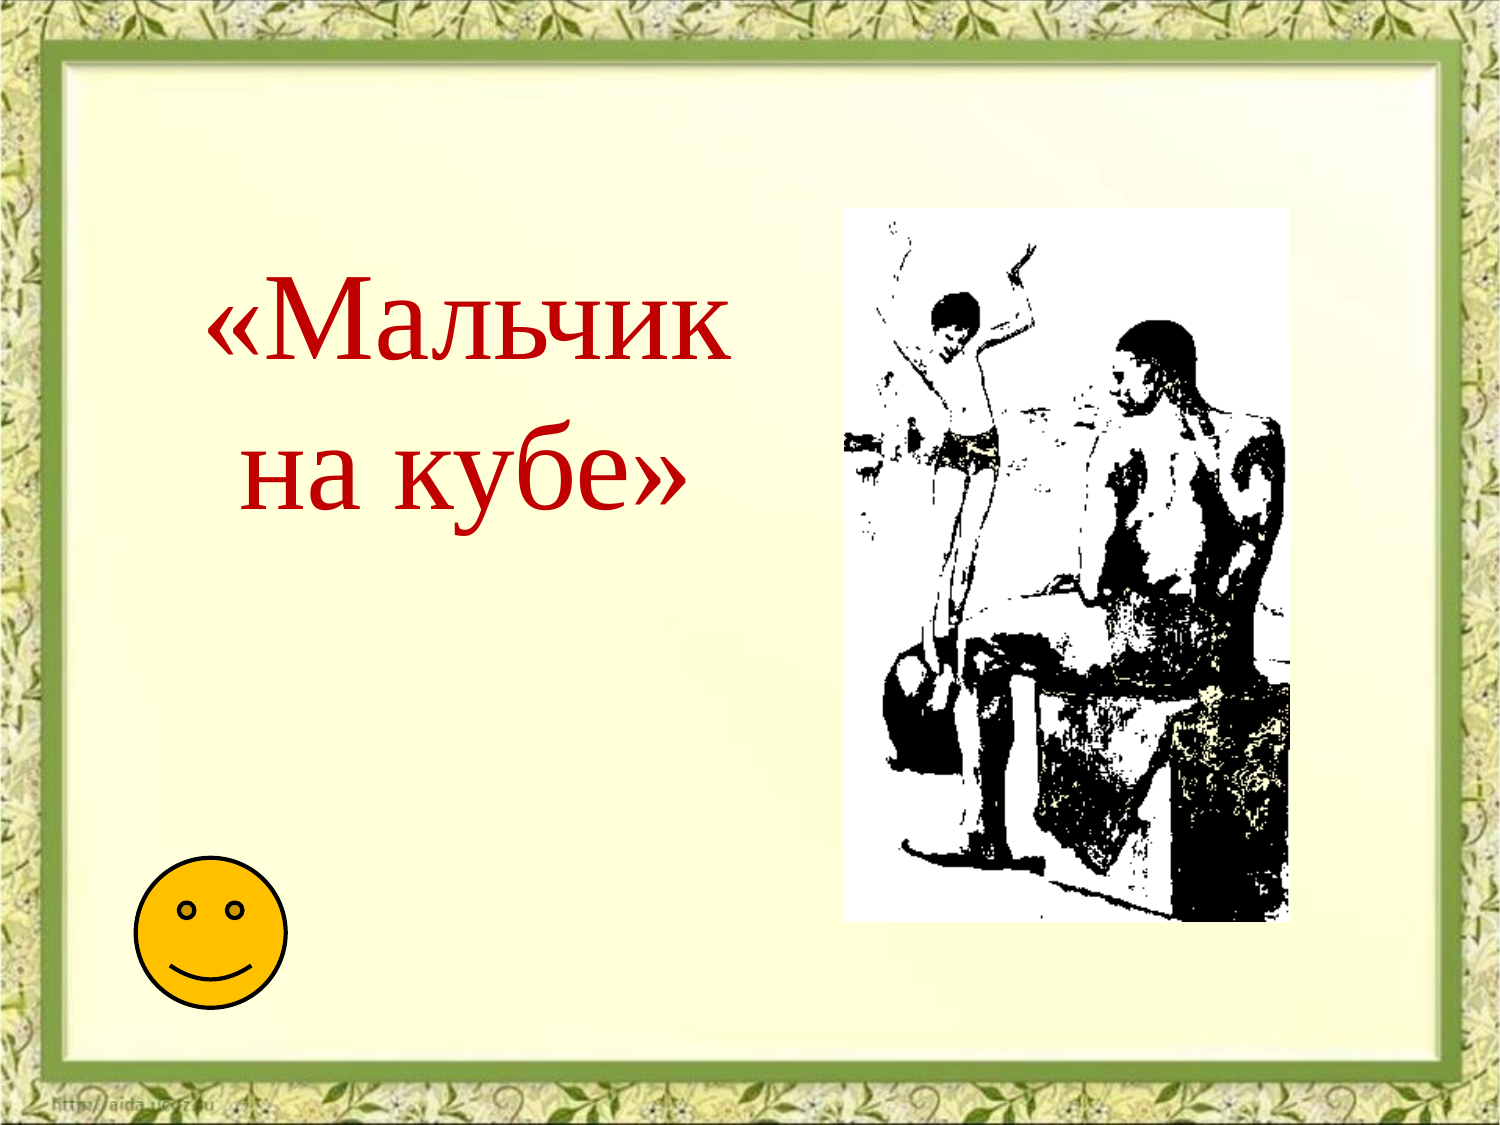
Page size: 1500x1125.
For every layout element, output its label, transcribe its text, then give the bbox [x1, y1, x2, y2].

text_box [133, 855, 288, 1010]
title «Мальчик на кубе» [112, 290, 821, 479]
picture [0, 0, 1500, 1125]
